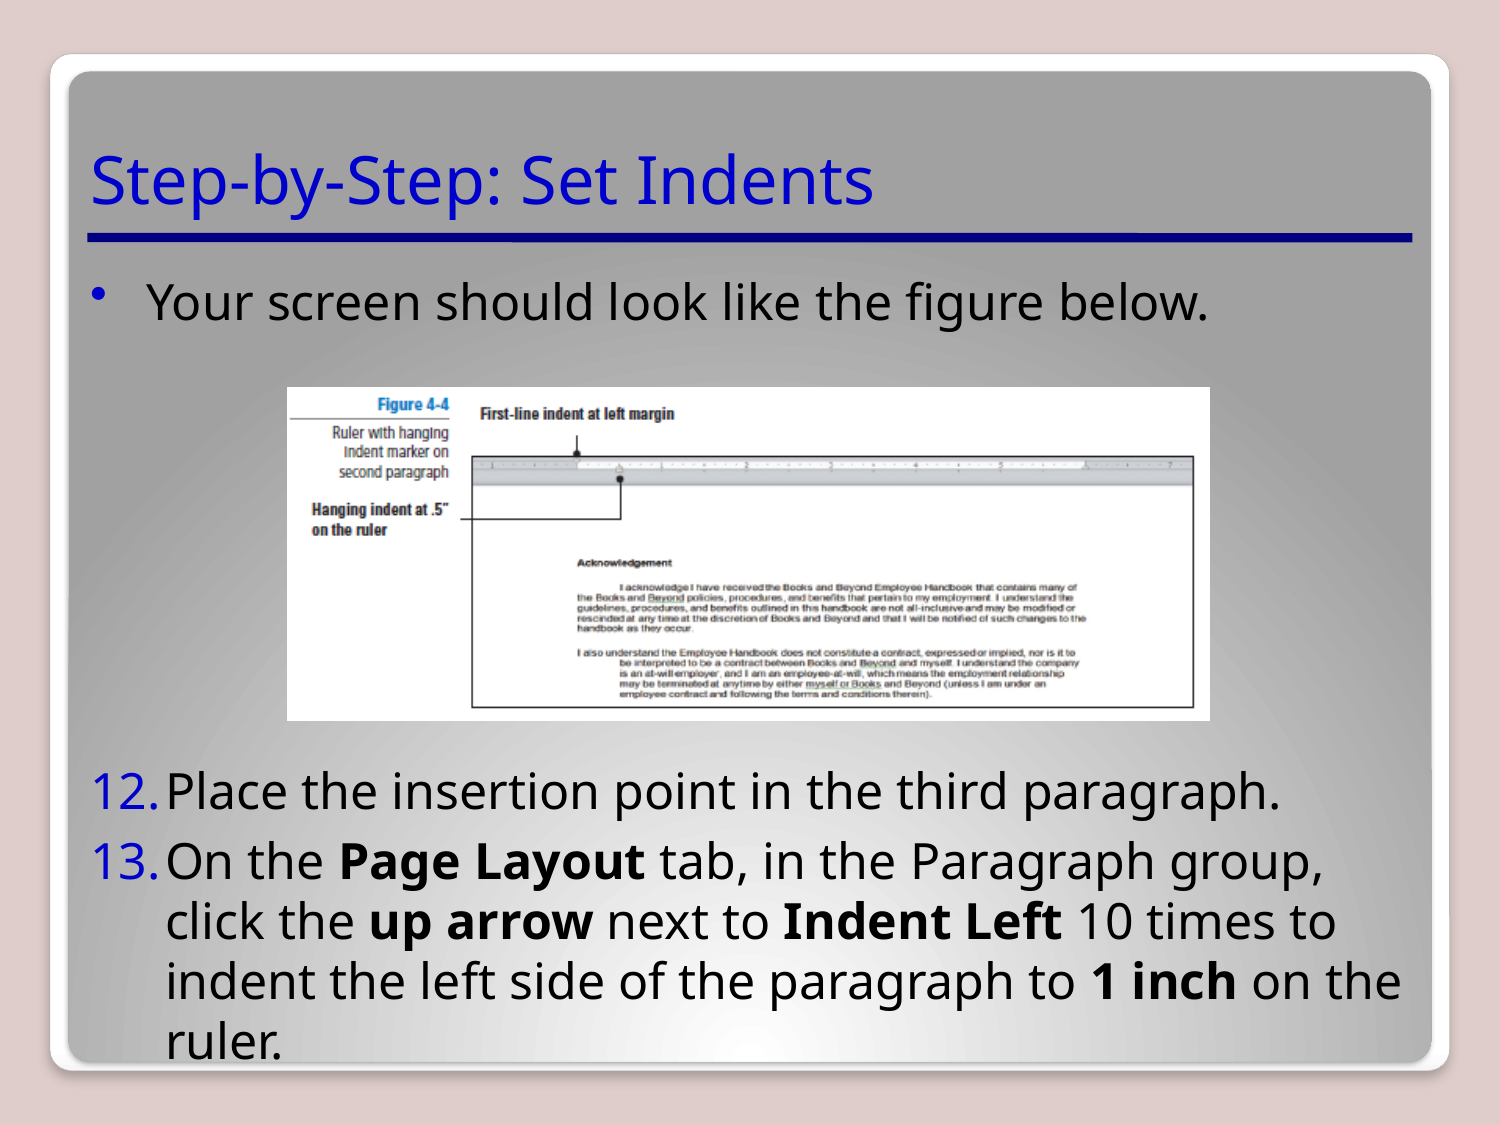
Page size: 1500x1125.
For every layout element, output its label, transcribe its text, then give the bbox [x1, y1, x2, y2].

picture [287, 387, 1210, 721]
list Your screen should look like the figure below. Place the insertion point in the third paragraph. On the Page Layout tab, in the Paragraph group, click the up arrow next to Indent Left 10 times to indent the left side of the paragraph to 1 inch on the ruler. [75, 262, 1425, 1063]
title Step-by-Step: Set Indents [74, 74, 1426, 226]
